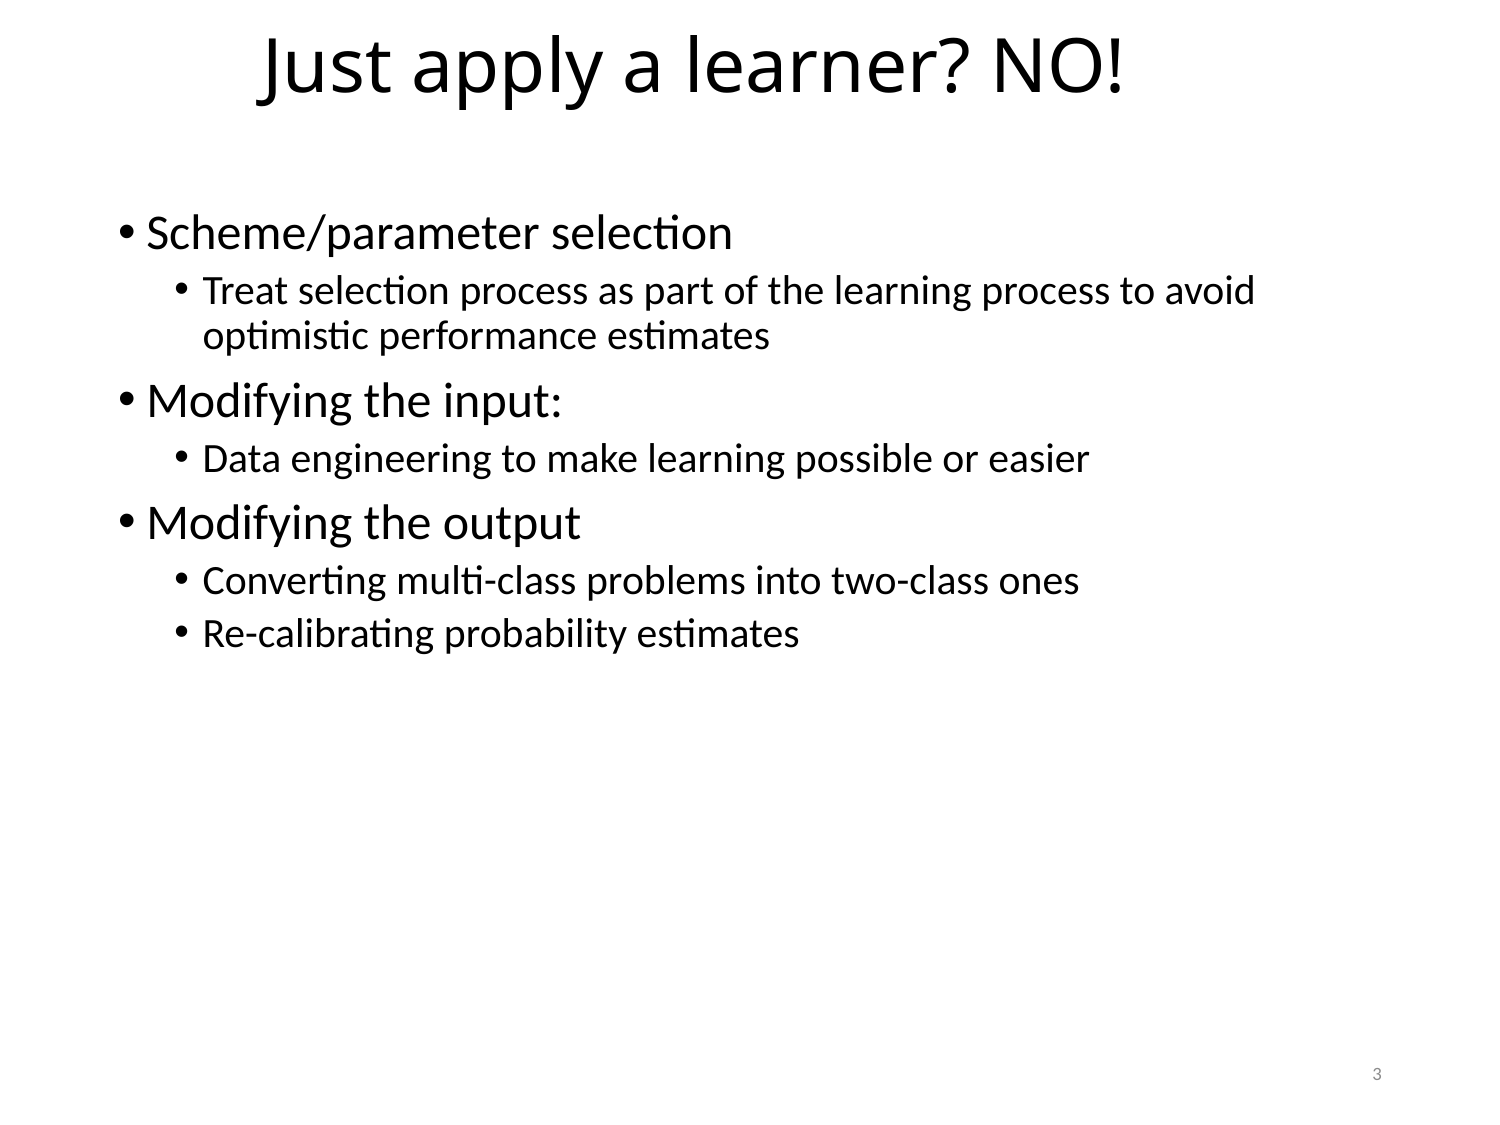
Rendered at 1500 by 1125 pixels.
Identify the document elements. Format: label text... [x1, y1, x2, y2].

slide_number 3 [1059, 1042, 1397, 1103]
title Just apply a learner? NO! [247, 10, 1397, 126]
list Scheme/parameter selection Treat selection process as part of the learning process to avoid optimistic performance estimates Modifying the input: Data engineering to make learning possible or easier Modifying the output Converting multi-class problems into two-class ones Re-calibrating probability estimates [103, 199, 1397, 1014]
